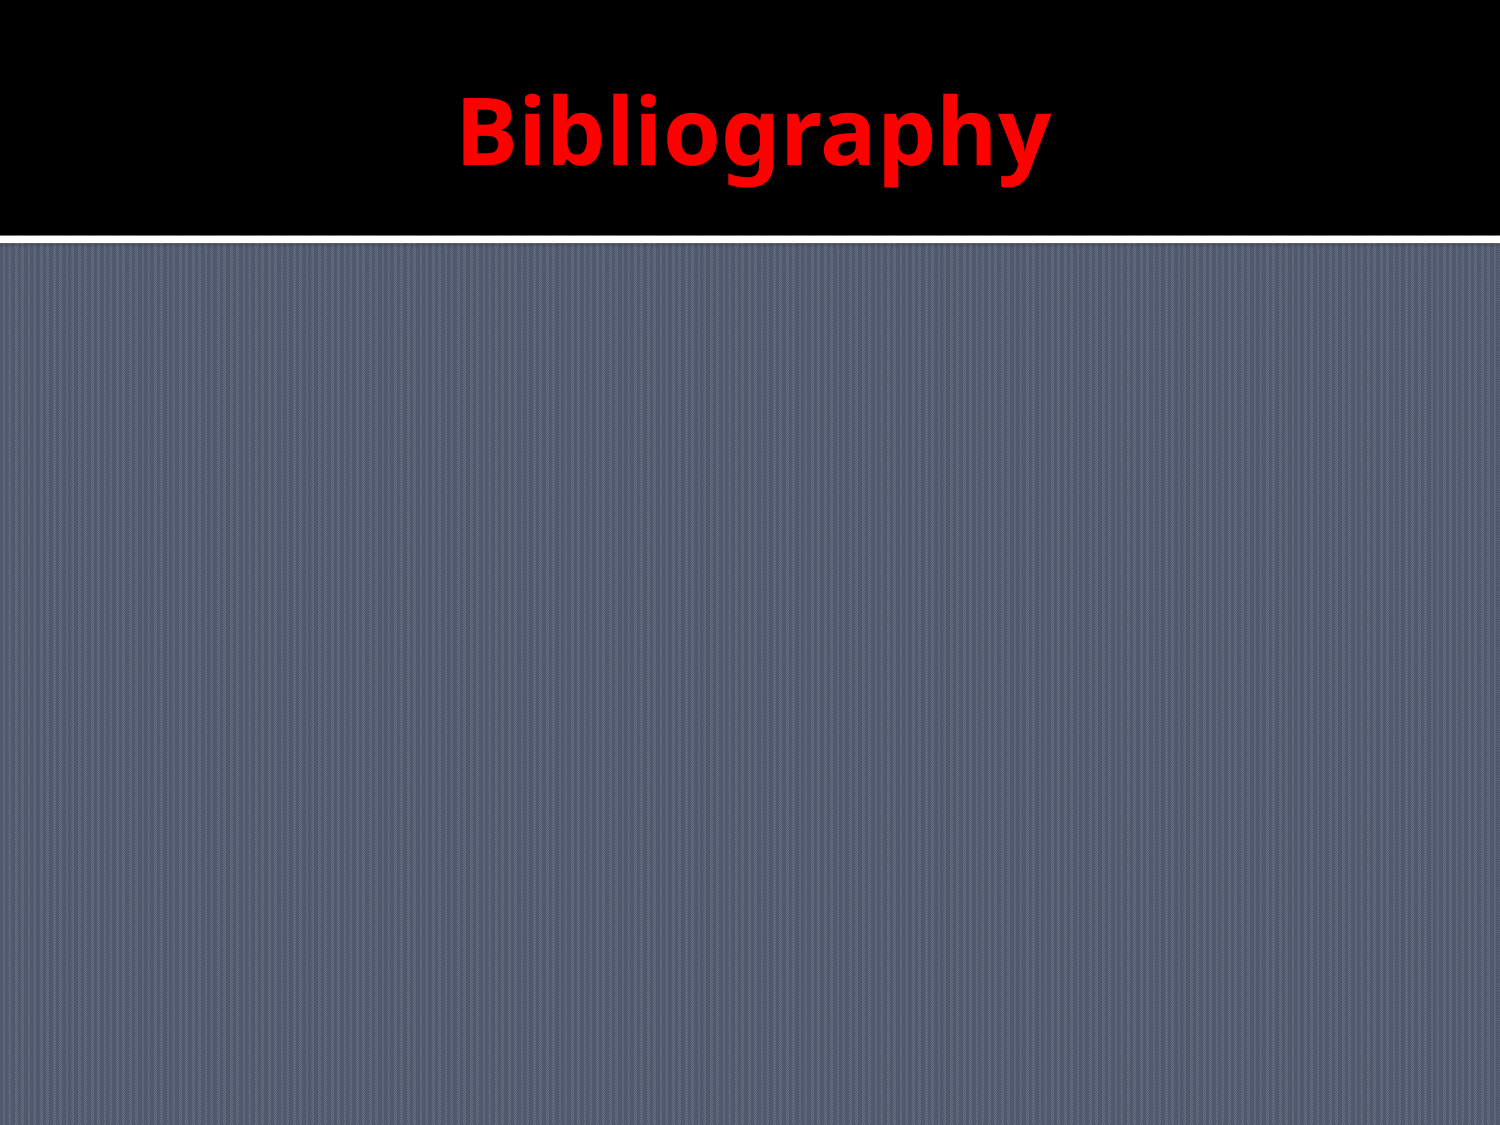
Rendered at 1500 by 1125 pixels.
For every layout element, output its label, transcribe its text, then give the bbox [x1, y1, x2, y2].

title Bibliography [75, 25, 1425, 231]
